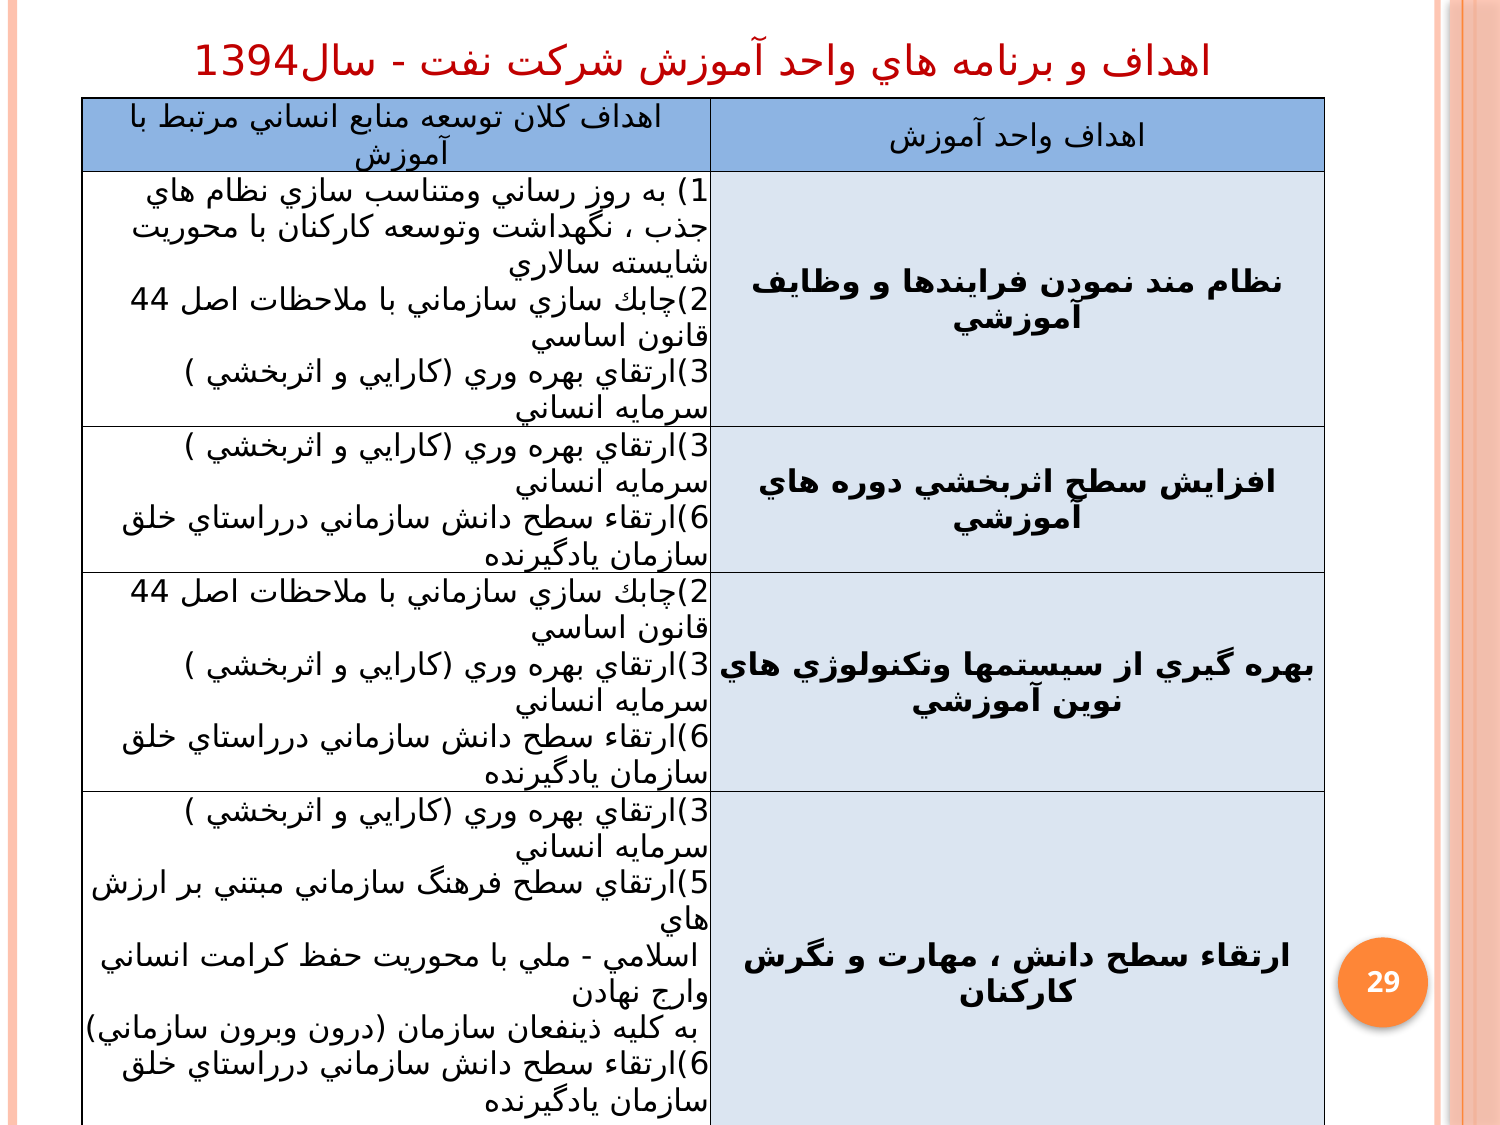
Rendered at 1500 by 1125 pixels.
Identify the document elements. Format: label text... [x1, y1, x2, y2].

table_cell ارتقاء سطح دانش ، مهارت و نگرش كاركنان [711, 792, 1324, 1125]
table_cell 2)چابك سازي سازماني با ملاحظات اصل 44 قانون اساسي 3)ارتقاي بهره وري (كارايي و اثربخشي ) سرمايه انساني 6)ارتقاء سطح دانش سازماني درراستاي خلق سازمان يادگيرنده [83, 573, 710, 791]
slide_number 29 [1333, 940, 1434, 1027]
table_cell 3)ارتقاي بهره وري (كارايي و اثربخشي ) سرمايه انساني 5)ارتقاي سطح فرهنگ سازماني مبتني بر ارزش هاي اسلامي - ملي با محوريت حفظ كرامت انساني وارج نهادن به كليه ذينفعان سازمان (درون وبرون سازماني) 6)ارتقاء سطح دانش سازماني درراستاي خلق سازمان يادگيرنده [83, 792, 710, 1125]
table_cell نظام مند نمودن فرايندها و وظايف آموزشي [711, 172, 1324, 426]
table_cell بهره گيري از سيستمها وتكنولوژي هاي نوين آموزشي [711, 573, 1324, 791]
table_header اهداف و برنامه هاي واحد آموزش شرکت نفت - سال1394 [82, 23, 1324, 97]
table_cell اهداف واحد آموزش [711, 99, 1324, 171]
table_cell 1) به روز رساني ومتناسب سازي نظام هاي جذب ، نگهداشت وتوسعه كاركنان با محوريت شايسته سالاري 2)چابك سازي سازماني با ملاحظات اصل 44 قانون اساسي 3)ارتقاي بهره وري (كارايي و اثربخشي ) سرمايه انساني [83, 172, 710, 426]
table_cell افزايش سطح اثربخشي دوره هاي آموزشي [711, 427, 1324, 572]
table_cell اهداف كلان توسعه منابع انساني مرتبط با آموزش [83, 99, 710, 171]
table_cell 3)ارتقاي بهره وري (كارايي و اثربخشي ) سرمايه انساني 6)ارتقاء سطح دانش سازماني درراستاي خلق سازمان يادگيرنده [83, 427, 710, 572]
